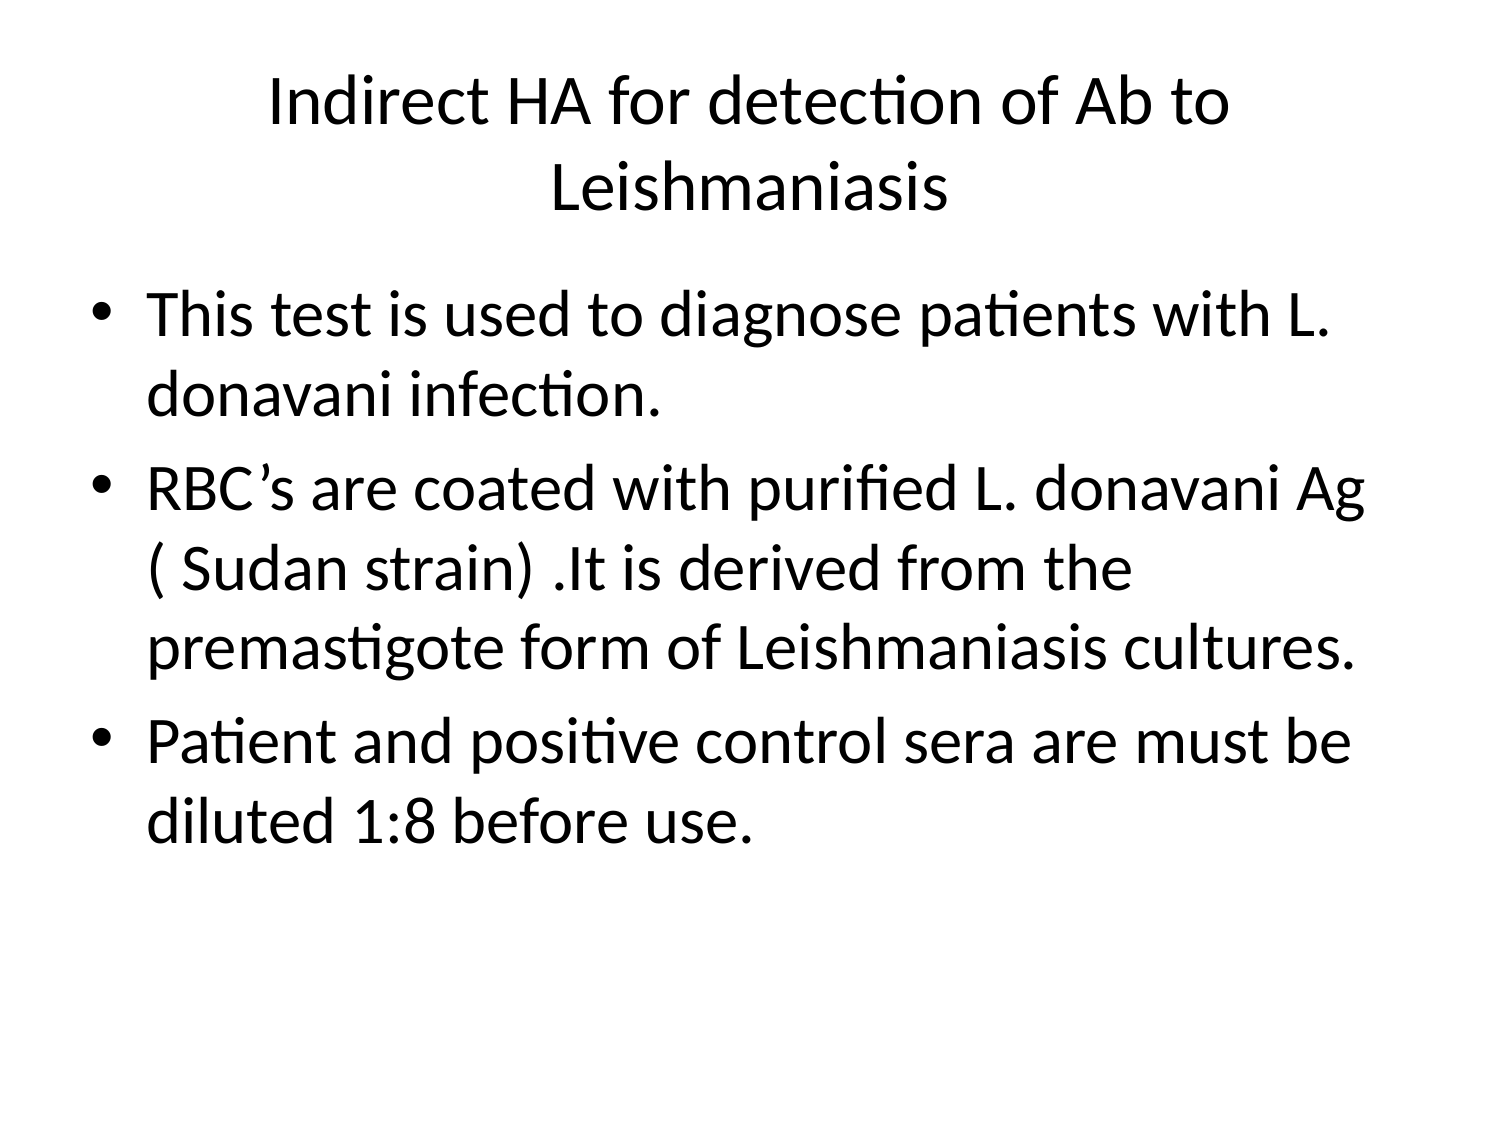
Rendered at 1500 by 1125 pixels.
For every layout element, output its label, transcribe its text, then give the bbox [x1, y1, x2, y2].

title Indirect HA for detection of Ab to Leishmaniasis [75, 45, 1425, 233]
list This test is used to diagnose patients with L. donavani infection. RBC’s are coated with purified L. donavani Ag ( Sudan strain) .It is derived from the premastigote form of Leishmaniasis cultures. Patient and positive control sera are must be diluted 1:8 before use. [75, 262, 1425, 1005]
